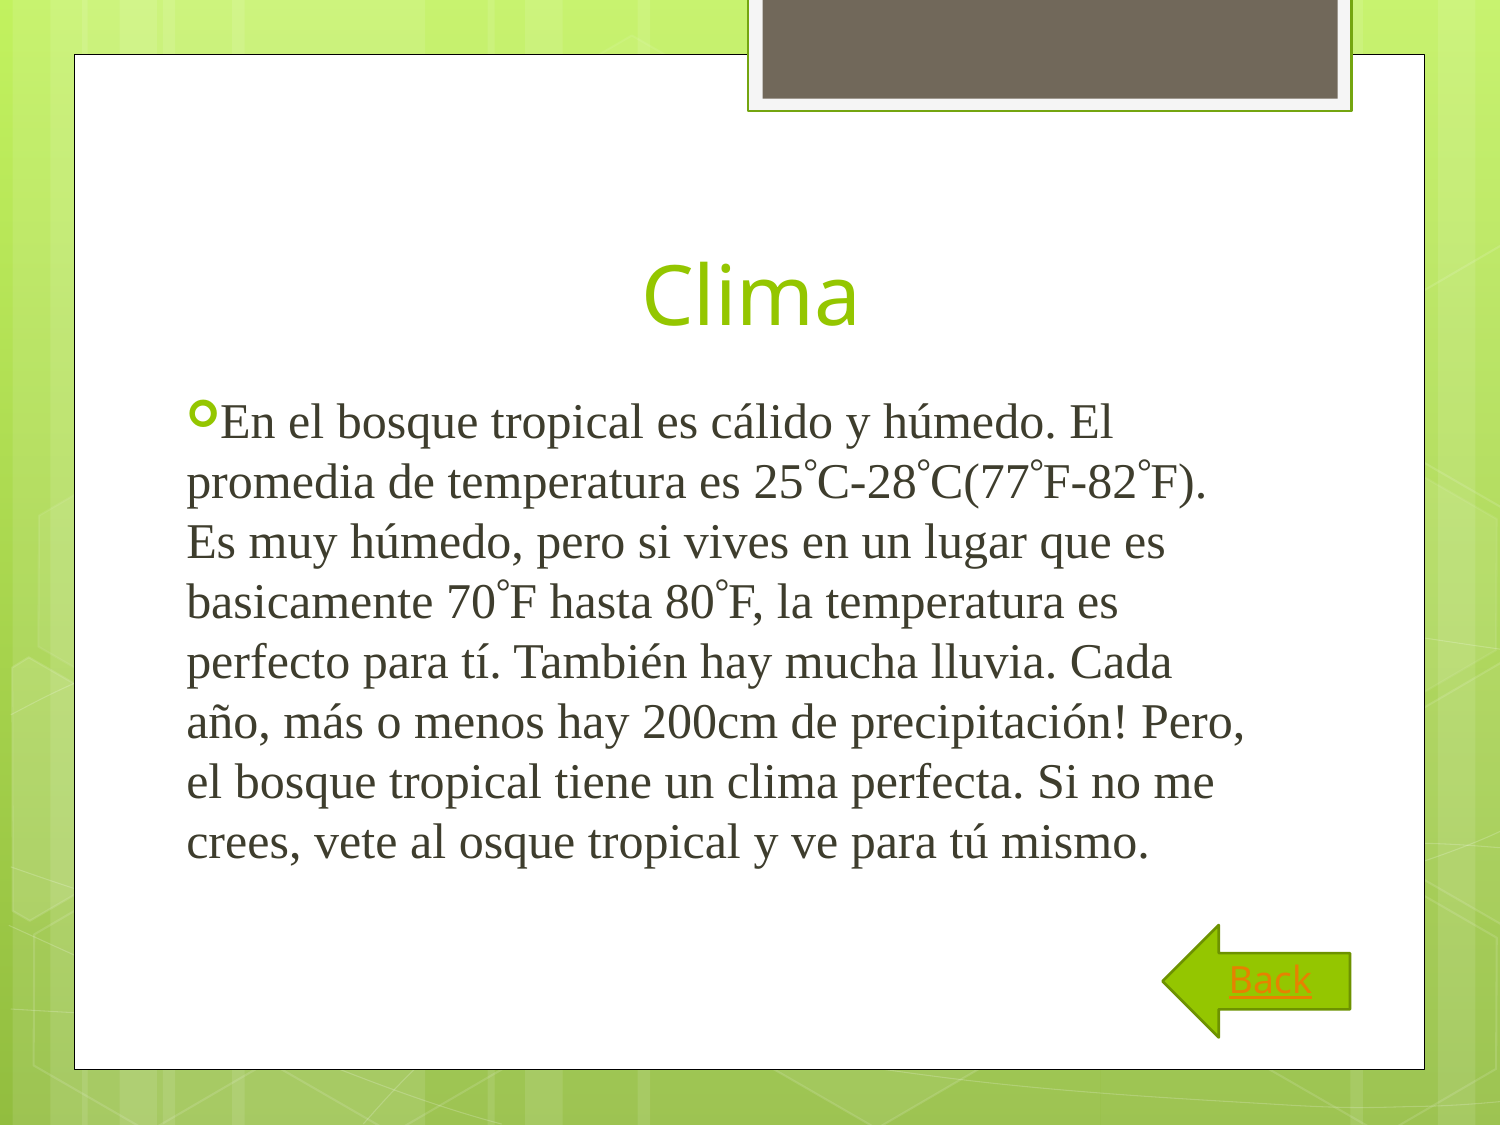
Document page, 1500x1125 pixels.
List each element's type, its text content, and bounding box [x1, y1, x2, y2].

text_box Back [1161, 923, 1352, 1039]
list En el bosque tropical es cálido y húmedo. El promedia de temperatura es 25C-28C(77F-82F). Es muy húmedo, pero si vives en un lugar que es basicamente 70F hasta 80F, la temperatura es perfecto para tí. También hay mucha lluvia. Cada año, más o menos hay 200cm de precipitación! Pero, el bosque tropical tiene un clima perfecta. Si no me crees, vete al osque tropical y ve para tú mismo. [171, 381, 1283, 957]
title Clima [174, 162, 1328, 350]
